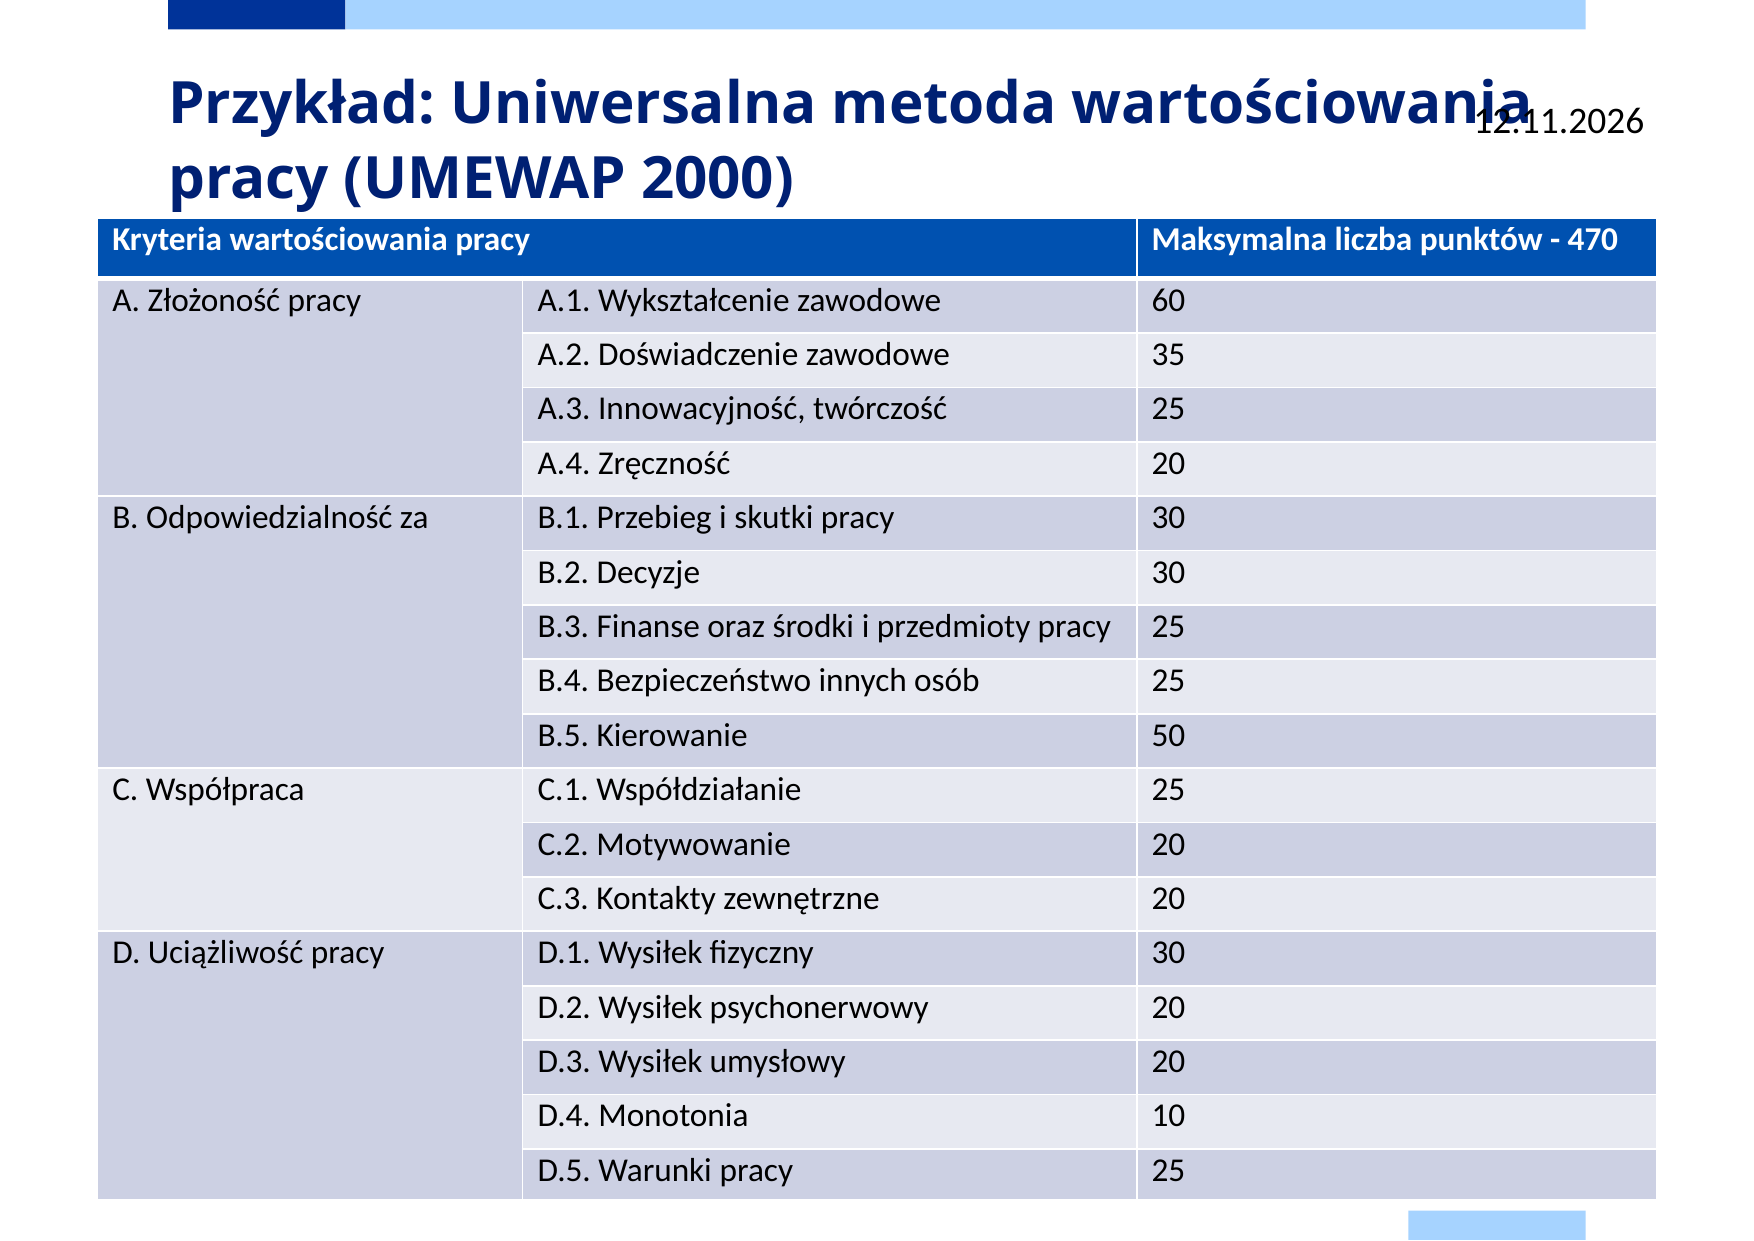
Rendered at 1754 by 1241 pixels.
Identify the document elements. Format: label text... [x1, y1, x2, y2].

table_cell A.4. Zręczność [523, 443, 1136, 495]
table_cell B.3. Finanse oraz środki i przedmioty pracy [523, 606, 1136, 658]
table_cell 20 [1138, 443, 1656, 495]
table_cell D.3. Wysiłek umysłowy [523, 1041, 1136, 1094]
table_cell C.3. Kontakty zewnętrzne [523, 878, 1136, 930]
table_cell 30 [1138, 551, 1656, 604]
table_cell C. Współpraca [98, 769, 522, 930]
table_cell A.2. Doświadczenie zawodowe [523, 334, 1136, 387]
table_cell 25 [1138, 606, 1656, 658]
table_cell 20 [1138, 1041, 1656, 1094]
table_cell A.1. Wykształcenie zawodowe [523, 281, 1136, 332]
table_cell B. Odpowiedzialność za [98, 497, 522, 767]
table_cell 50 [1138, 715, 1656, 767]
table_header Kryteria wartościowania pracy [98, 219, 1136, 276]
table_cell C.2. Motywowanie [523, 823, 1136, 876]
table_cell 20 [1138, 987, 1656, 1039]
table_cell 25 [1138, 660, 1656, 713]
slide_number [1458, 88, 1754, 149]
table_cell 30 [1138, 497, 1656, 550]
table_cell D.1. Wysiłek fizyczny [523, 932, 1136, 985]
table_cell A.3. Innowacyjność, twórczość [523, 388, 1136, 441]
table_cell B.4. Bezpieczeństwo innych osób [523, 660, 1136, 713]
table_cell D.4. Monotonia [523, 1095, 1136, 1148]
table_header Maksymalna liczba punktów - 470 [1138, 219, 1656, 276]
table_cell 10 [1138, 1095, 1656, 1148]
table_cell D.2. Wysiłek psychonerwowy [523, 987, 1136, 1039]
table_cell D. Uciążliwość pracy [98, 932, 522, 1199]
table_cell 25 [1138, 1150, 1656, 1199]
table_cell 35 [1138, 334, 1656, 387]
table_cell 20 [1138, 878, 1656, 930]
table_cell 25 [1138, 388, 1656, 441]
table_cell D.5. Warunki pracy [523, 1150, 1136, 1199]
table_cell 30 [1138, 932, 1656, 985]
table_cell B.2. Decyzje [523, 551, 1136, 604]
table_cell 25 [1138, 769, 1656, 822]
table_cell 20 [1138, 823, 1656, 876]
title Przykład: Uniwersalna metoda wartościowania pracy (UMEWAP 2000) [168, 60, 1586, 218]
table_cell 60 [1138, 281, 1656, 332]
table_cell B.1. Przebieg i skutki pracy [523, 497, 1136, 550]
table_cell C.1. Współdziałanie [523, 769, 1136, 822]
table_cell B.5. Kierowanie [523, 715, 1136, 767]
table_cell A. Złożoność pracy [98, 281, 522, 495]
